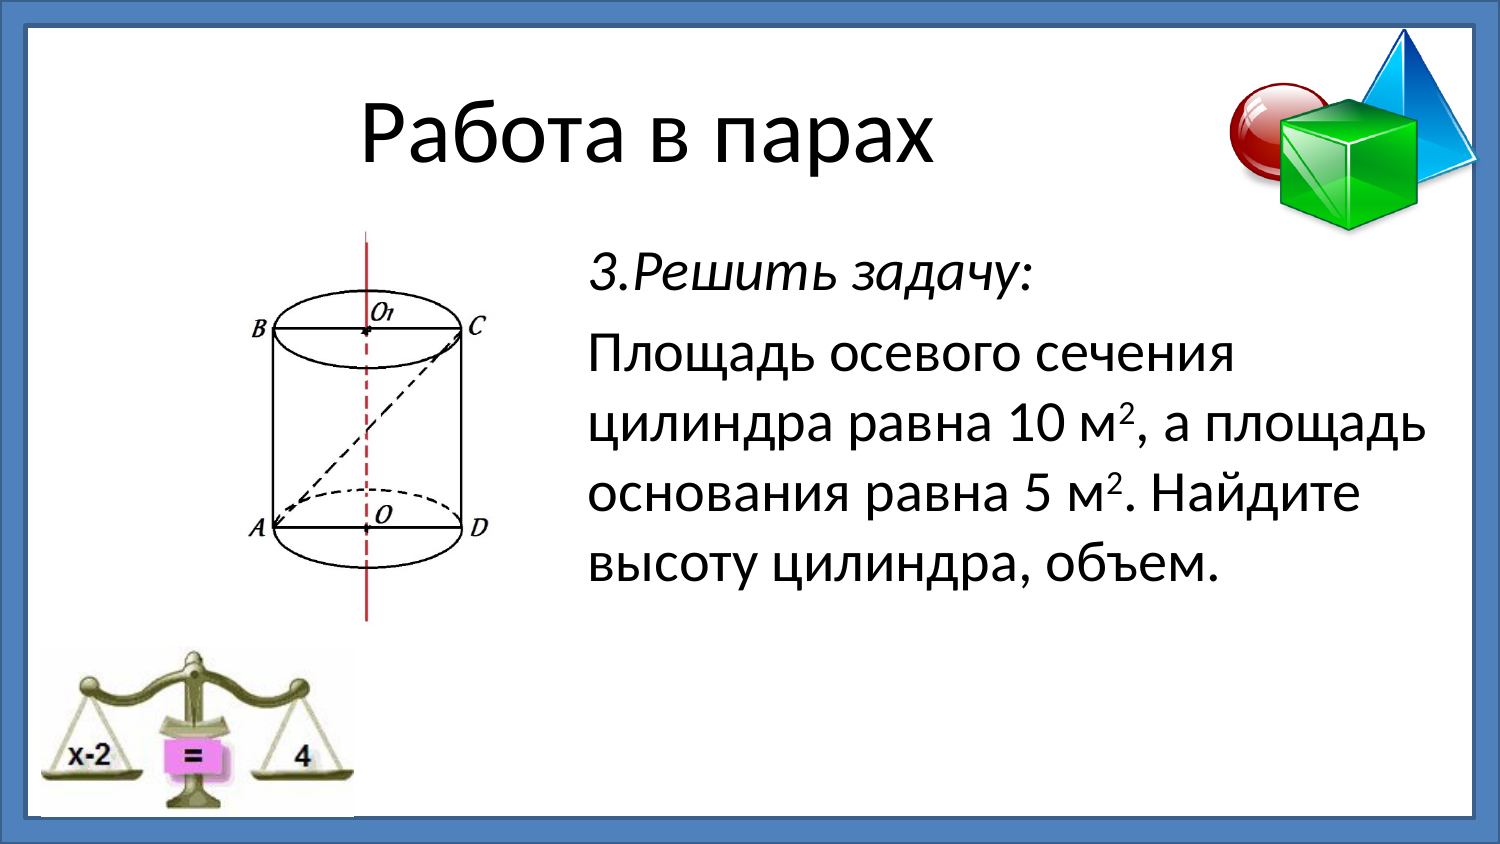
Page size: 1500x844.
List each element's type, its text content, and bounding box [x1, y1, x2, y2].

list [196, 220, 573, 639]
picture [1222, 8, 1483, 245]
picture [41, 646, 354, 817]
title Работа в парах [64, 55, 1211, 197]
list 3.Решить задачу: Площадь осевого сечения цилиндра равна 10 м2, а площадь основания равна 5 м2. Найдите высоту цилиндра, объем. [572, 224, 1447, 753]
